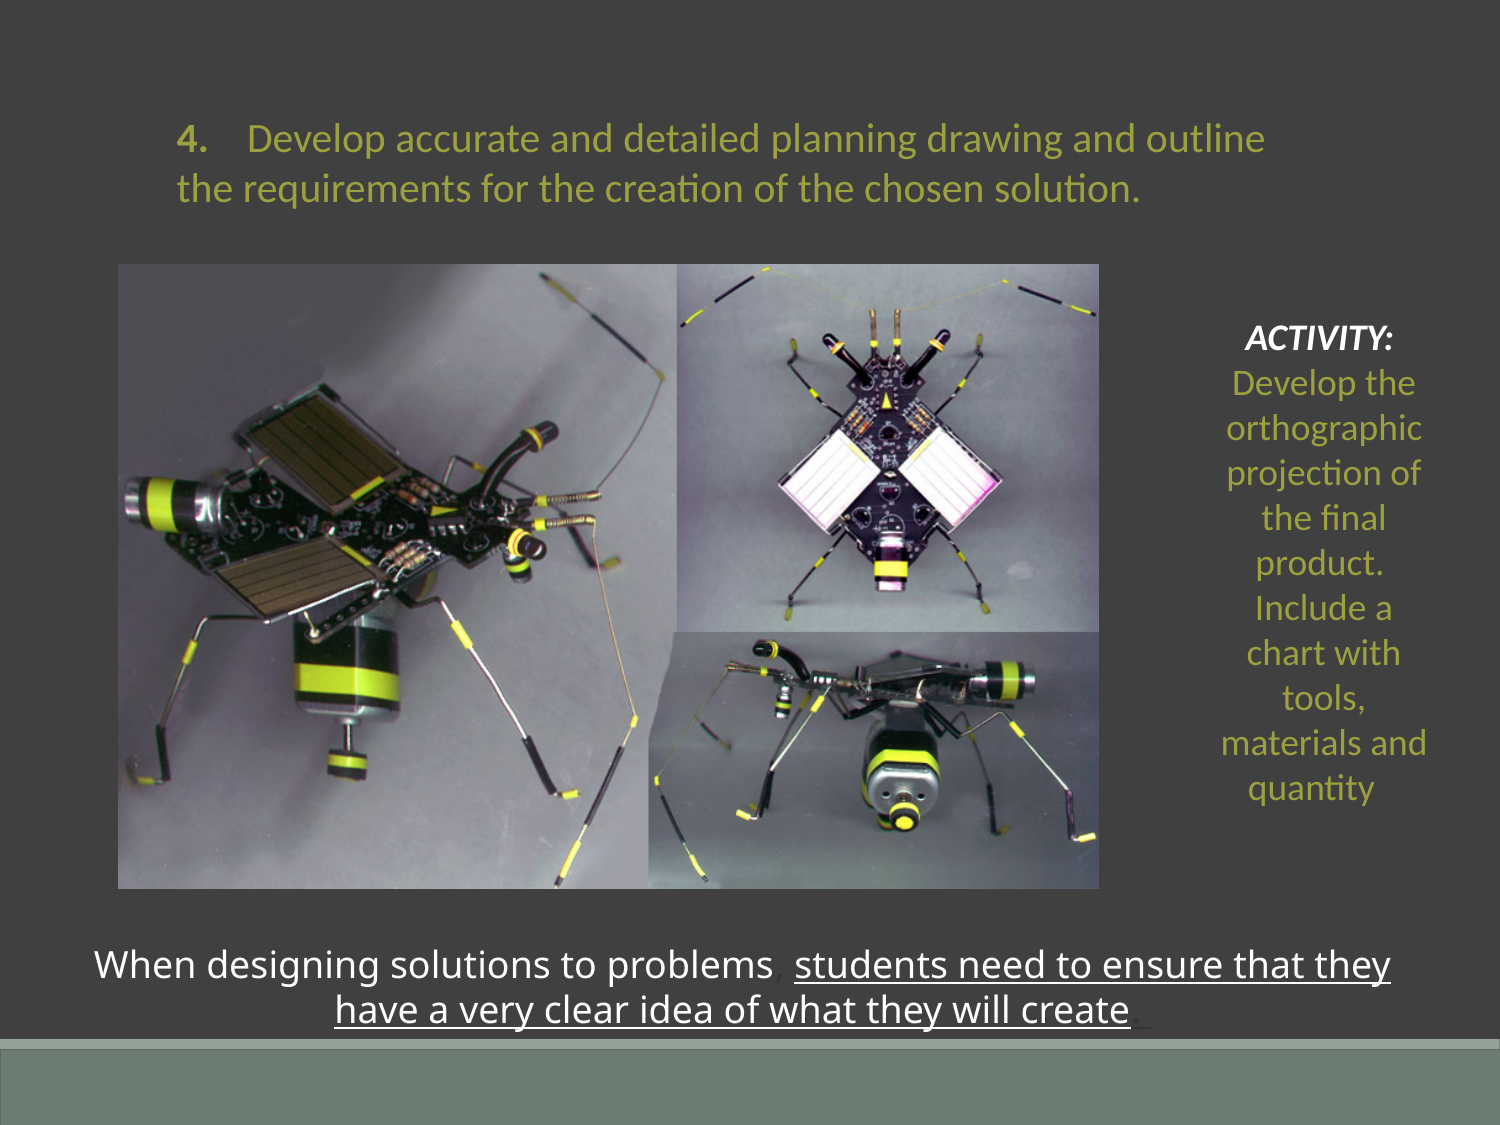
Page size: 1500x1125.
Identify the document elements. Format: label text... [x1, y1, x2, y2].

text_box 4. Develop accurate and detailed planning drawing and outline the requirements for the creation of the chosen solution. [161, 103, 1324, 219]
picture [118, 264, 1099, 889]
text_box ACTIVITY: Develop the orthographic projection of the final product. Include a chart with tools, materials and quantity [1201, 305, 1447, 816]
text_box When designing solutions to problems, students need to ensure that they have a very clear idea of what they will create. [38, 933, 1447, 1039]
